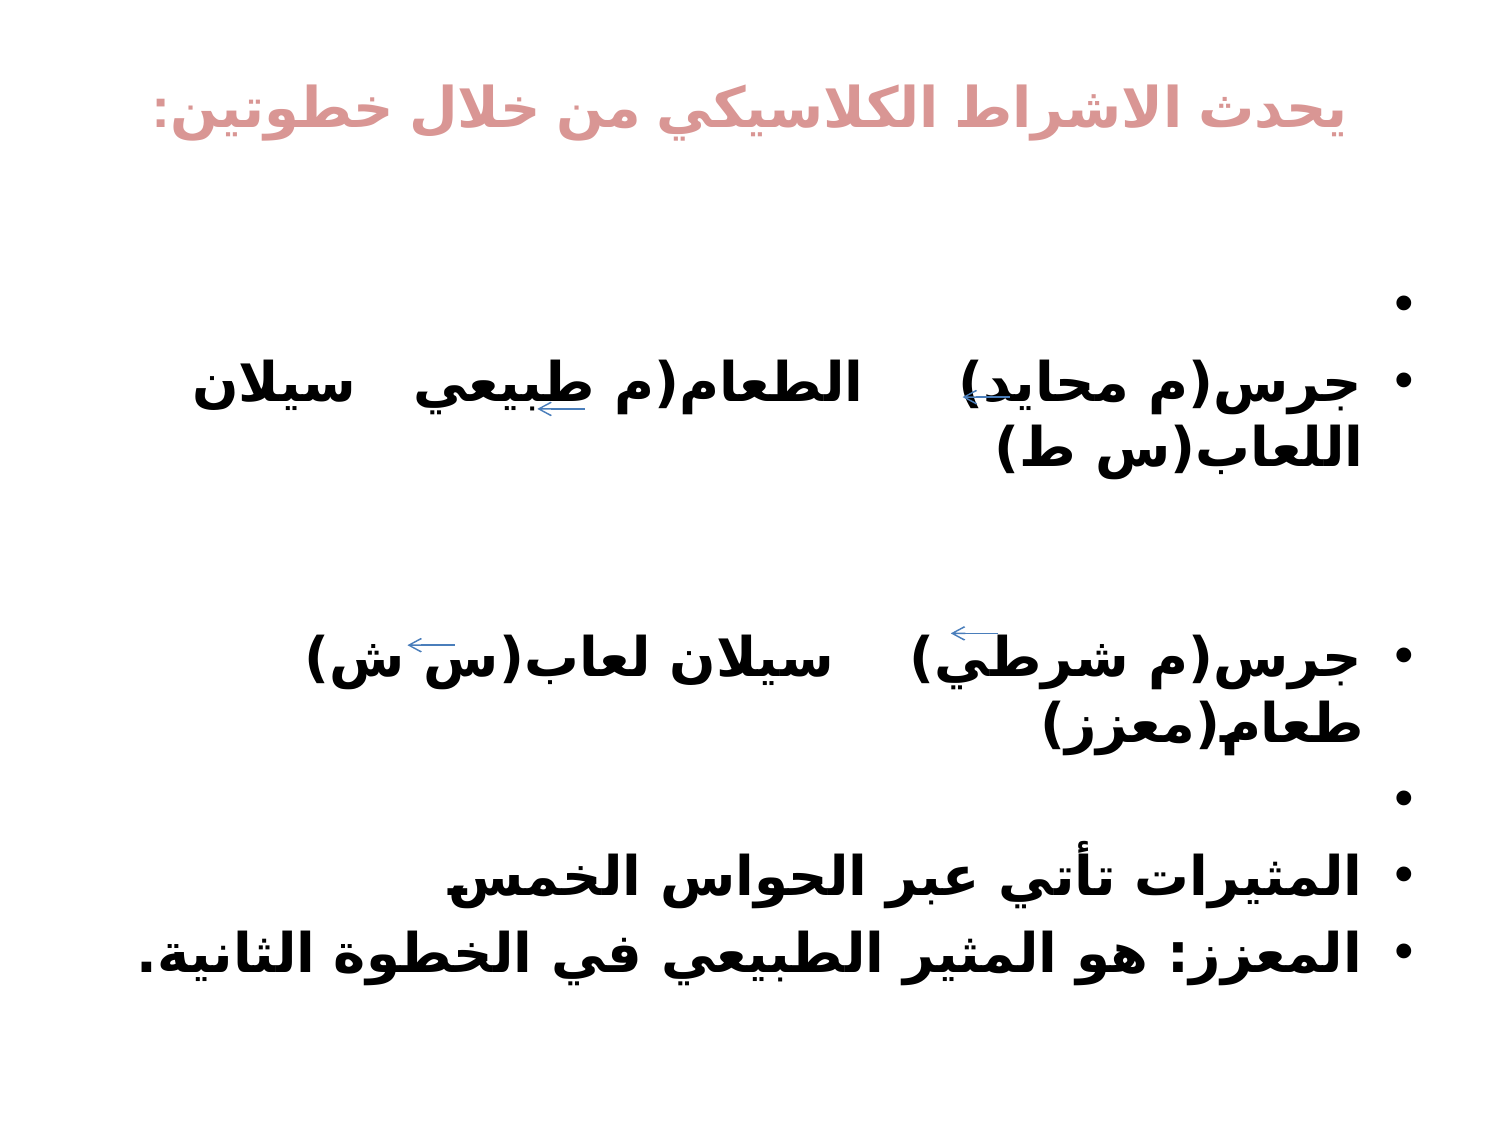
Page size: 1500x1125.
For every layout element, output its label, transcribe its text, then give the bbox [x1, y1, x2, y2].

title يحدث الاشراط الكلاسيكي من خلال خطوتين: [75, 45, 1425, 233]
list جرس(م محايد) الطعام(م طبيعي سيلان اللعاب(س ط) جرس(م شرطي) سيلان لعاب(س ش) طعام(معزز) المثيرات تأتي عبر الحواس الخمس المعزز: هو المثير الطبيعي في الخطوة الثانية. [75, 262, 1425, 1005]
